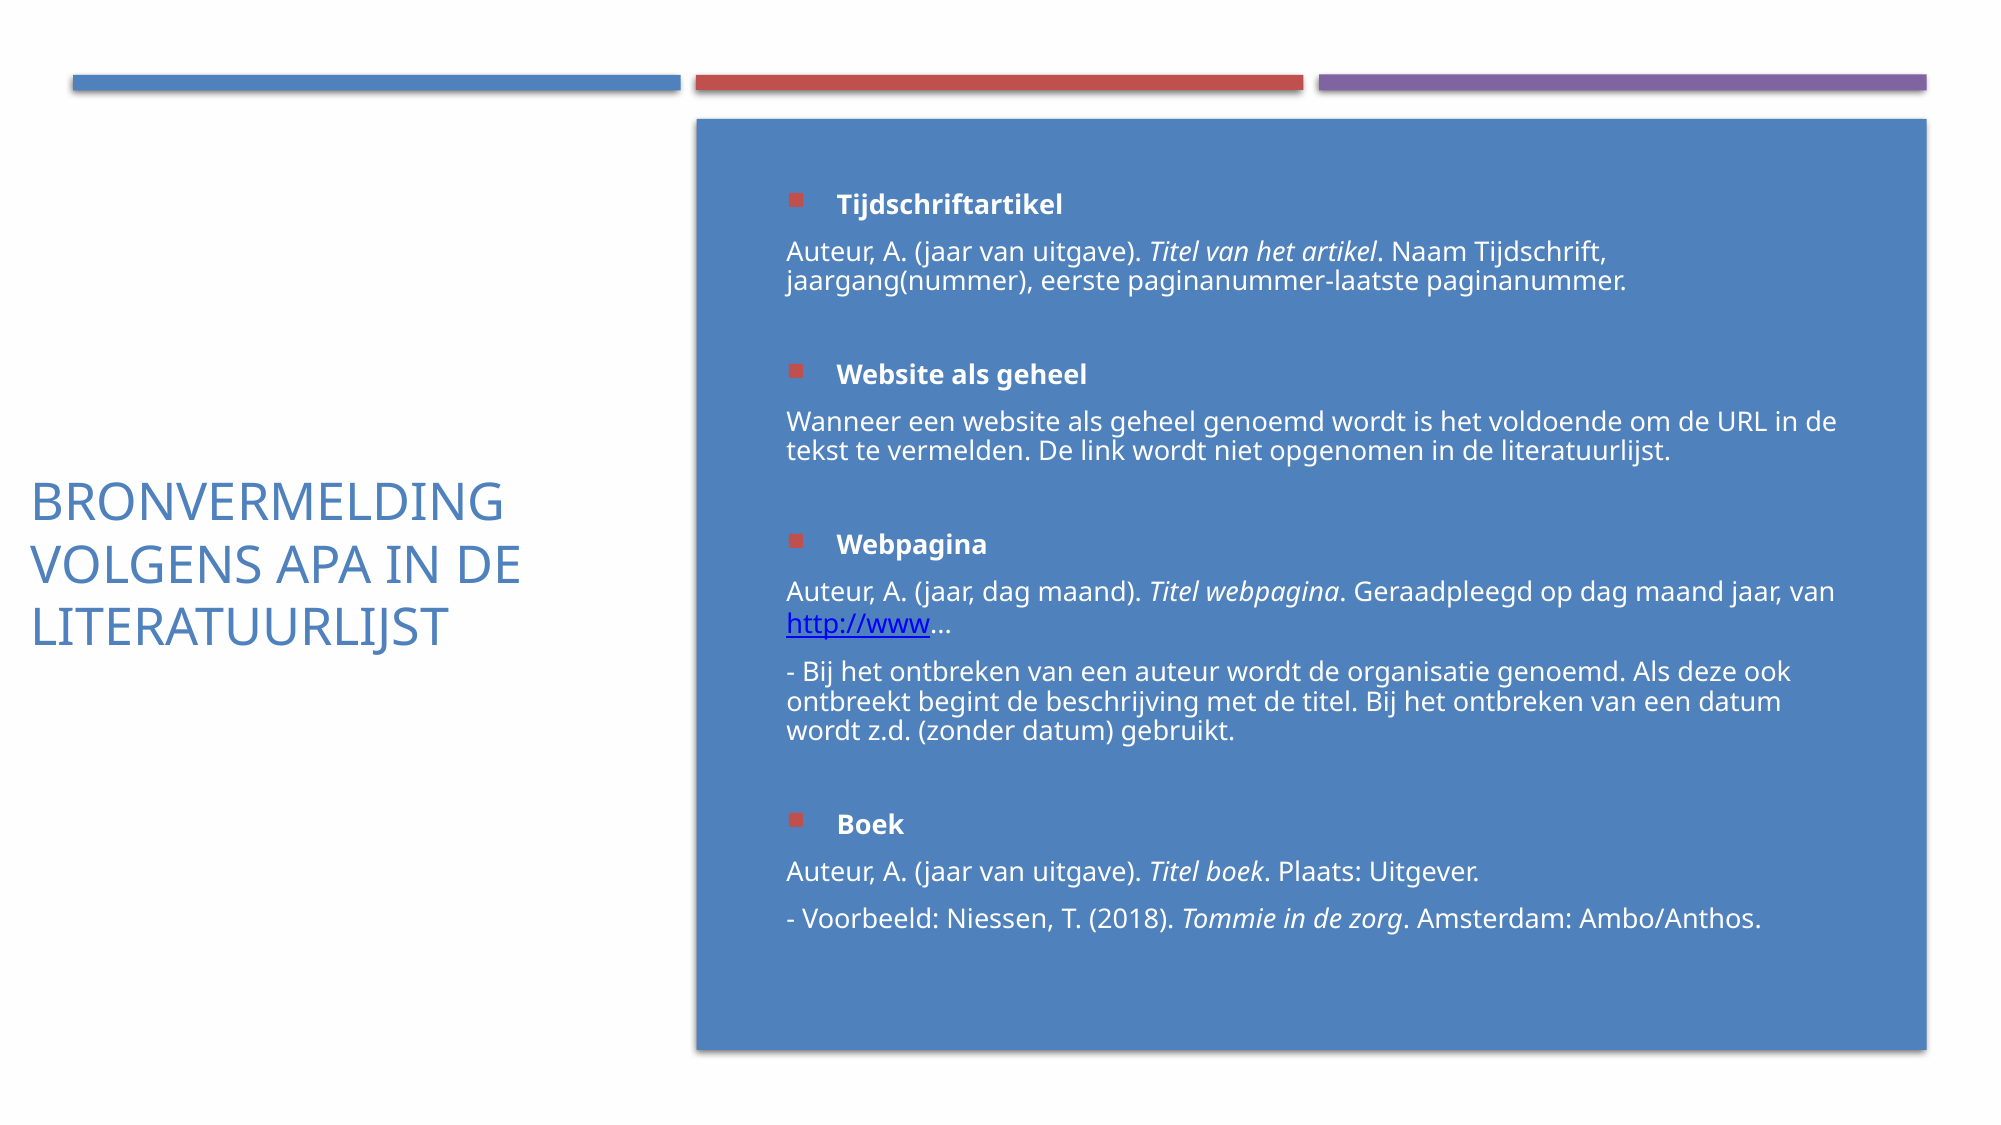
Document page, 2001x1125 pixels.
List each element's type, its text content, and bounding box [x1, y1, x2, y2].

text_box [0, 0, 2000, 1125]
text_box [1318, 73, 1928, 92]
text_box [696, 118, 1928, 1051]
list Tijdschriftartikel Auteur, A. (jaar van uitgave). Titel van het artikel. Naam Tijdschrift, jaargang(nummer), eerste paginanummer-laatste paginanummer. Website als geheel Wanneer een website als geheel genoemd wordt is het voldoende om de URL in de tekst te vermelden. De link wordt niet opgenomen in de literatuurlijst. Webpagina Auteur, A. (jaar, dag maand). Titel webpagina. Geraadpleegd op dag maand jaar, van http://www... - Bij het ontbreken van een auteur wordt de organisatie genoemd. Als deze ook ontbreekt begint de beschrijving met de titel. Bij het ontbreken van een datum wordt z.d. (zonder datum) gebruikt. Boek Auteur, A. (jaar van uitgave). Titel boek. Plaats: Uitgever. - Voorbeeld: Niessen, T. (2018). Tommie in de zorg. Amsterdam: Ambo/Anthos. [771, 176, 1854, 949]
text_box [695, 74, 1304, 91]
text_box [72, 74, 682, 92]
title Bronvermelding volgens APA in de literatuurlijst [15, 176, 690, 949]
